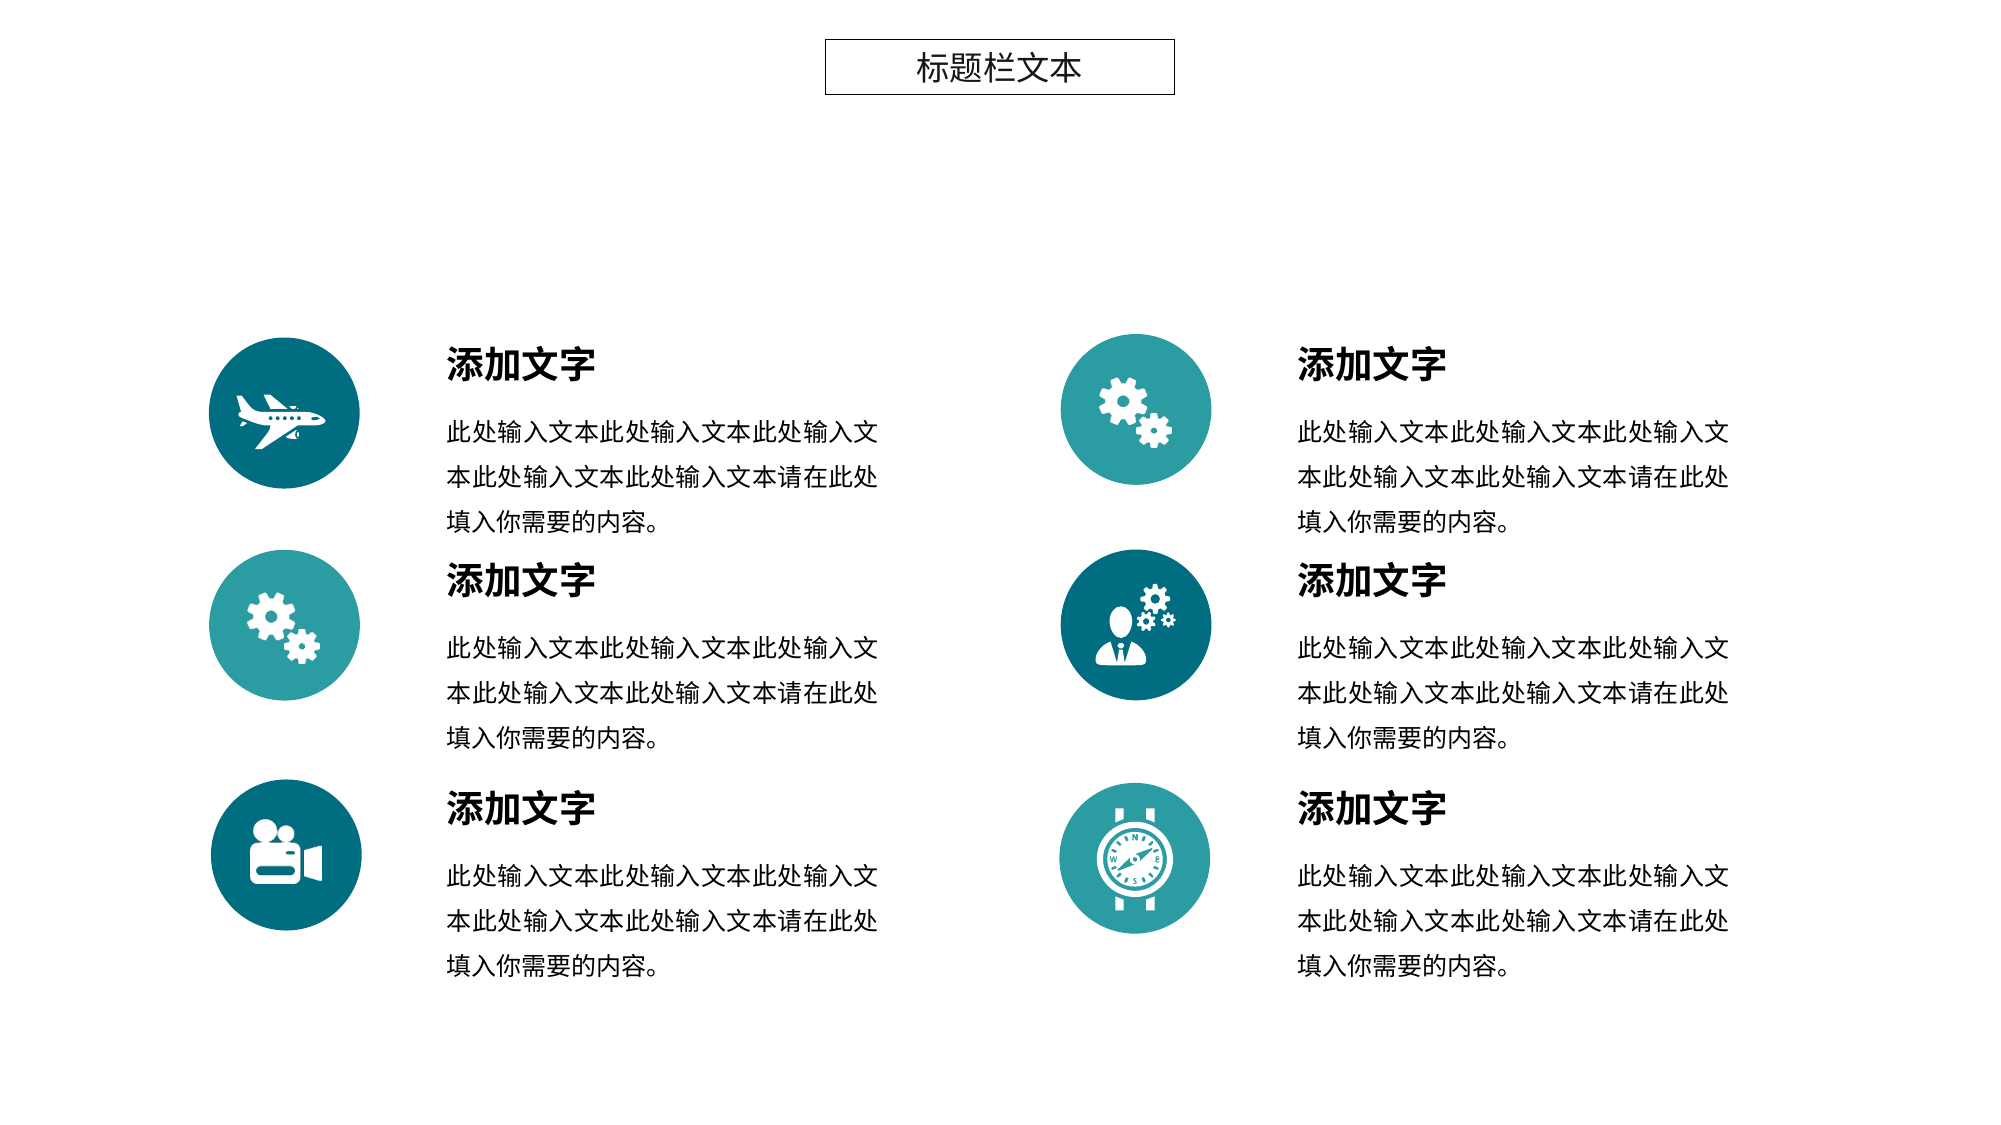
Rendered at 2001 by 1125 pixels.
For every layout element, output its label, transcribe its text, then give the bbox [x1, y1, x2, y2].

text_box 此处输入文本此处输入文本此处输入文本此处输入文本此处输入文本请在此处填入你需要的内容。 [1282, 610, 1745, 761]
text_box 添加文字 [431, 777, 743, 838]
text_box 添加文字 [1282, 777, 1593, 838]
text_box 此处输入文本此处输入文本此处输入文本此处输入文本此处输入文本请在此处填入你需要的内容。 [432, 394, 895, 544]
text_box 此处输入文本此处输入文本此处输入文本此处输入文本此处输入文本请在此处填入你需要的内容。 [1282, 837, 1745, 988]
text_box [1059, 782, 1211, 934]
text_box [210, 779, 362, 931]
text_box 添加文字 [1282, 550, 1593, 610]
text_box 此处输入文本此处输入文本此处输入文本此处输入文本此处输入文本请在此处填入你需要的内容。 [432, 610, 895, 761]
text_box 此处输入文本此处输入文本此处输入文本此处输入文本此处输入文本请在此处填入你需要的内容。 [1282, 394, 1745, 544]
text_box 添加文字 [1282, 334, 1593, 394]
text_box 添加文字 [431, 334, 743, 394]
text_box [1060, 549, 1212, 701]
text_box 此处输入文本此处输入文本此处输入文本此处输入文本此处输入文本请在此处填入你需要的内容。 [432, 837, 895, 988]
text_box 添加文字 [431, 550, 743, 610]
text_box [1060, 334, 1212, 485]
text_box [209, 549, 360, 701]
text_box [208, 337, 360, 489]
text_box 标题栏文本 [825, 39, 1175, 95]
